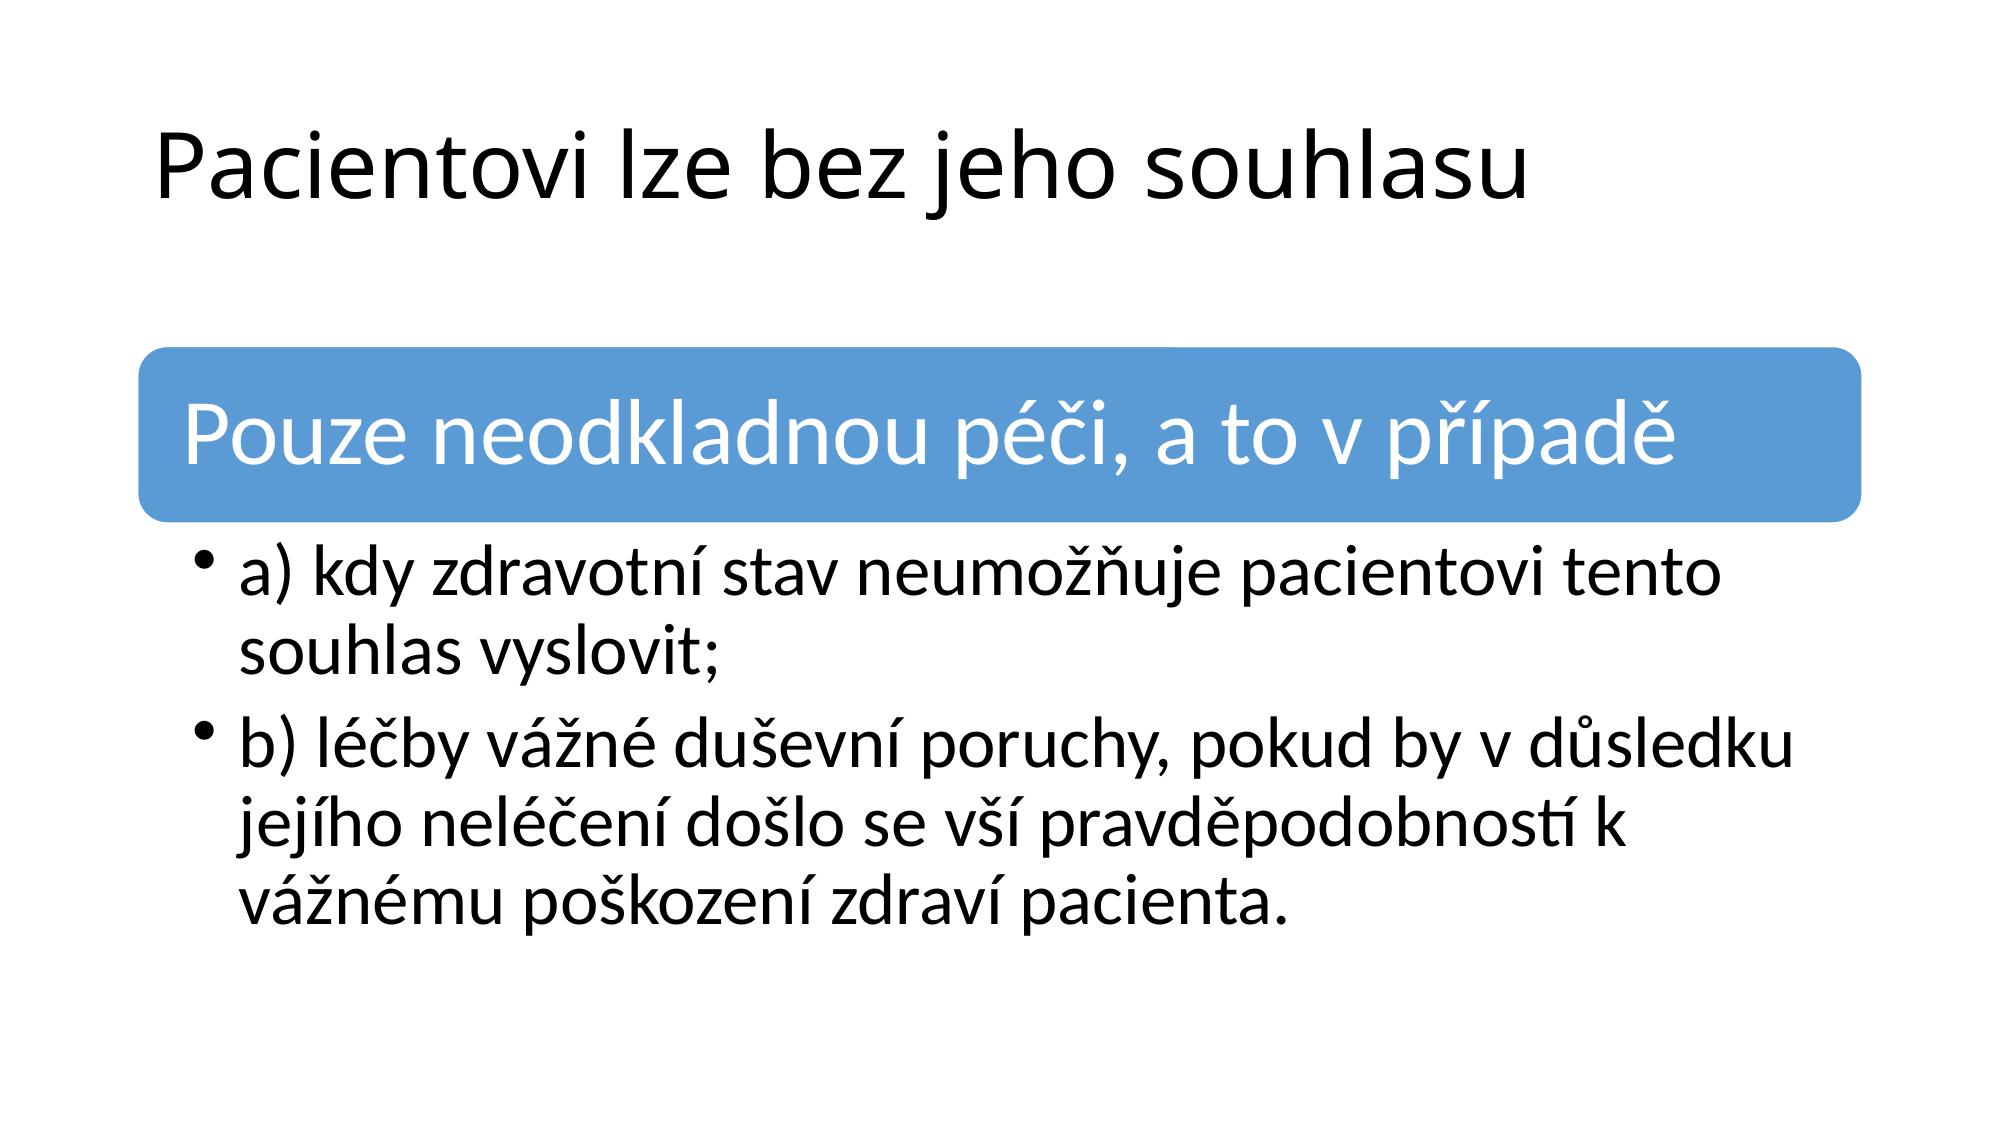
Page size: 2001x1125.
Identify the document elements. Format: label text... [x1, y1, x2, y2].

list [137, 299, 1863, 1014]
title Pacientovi lze bez jeho souhlasu [137, 59, 1863, 278]
